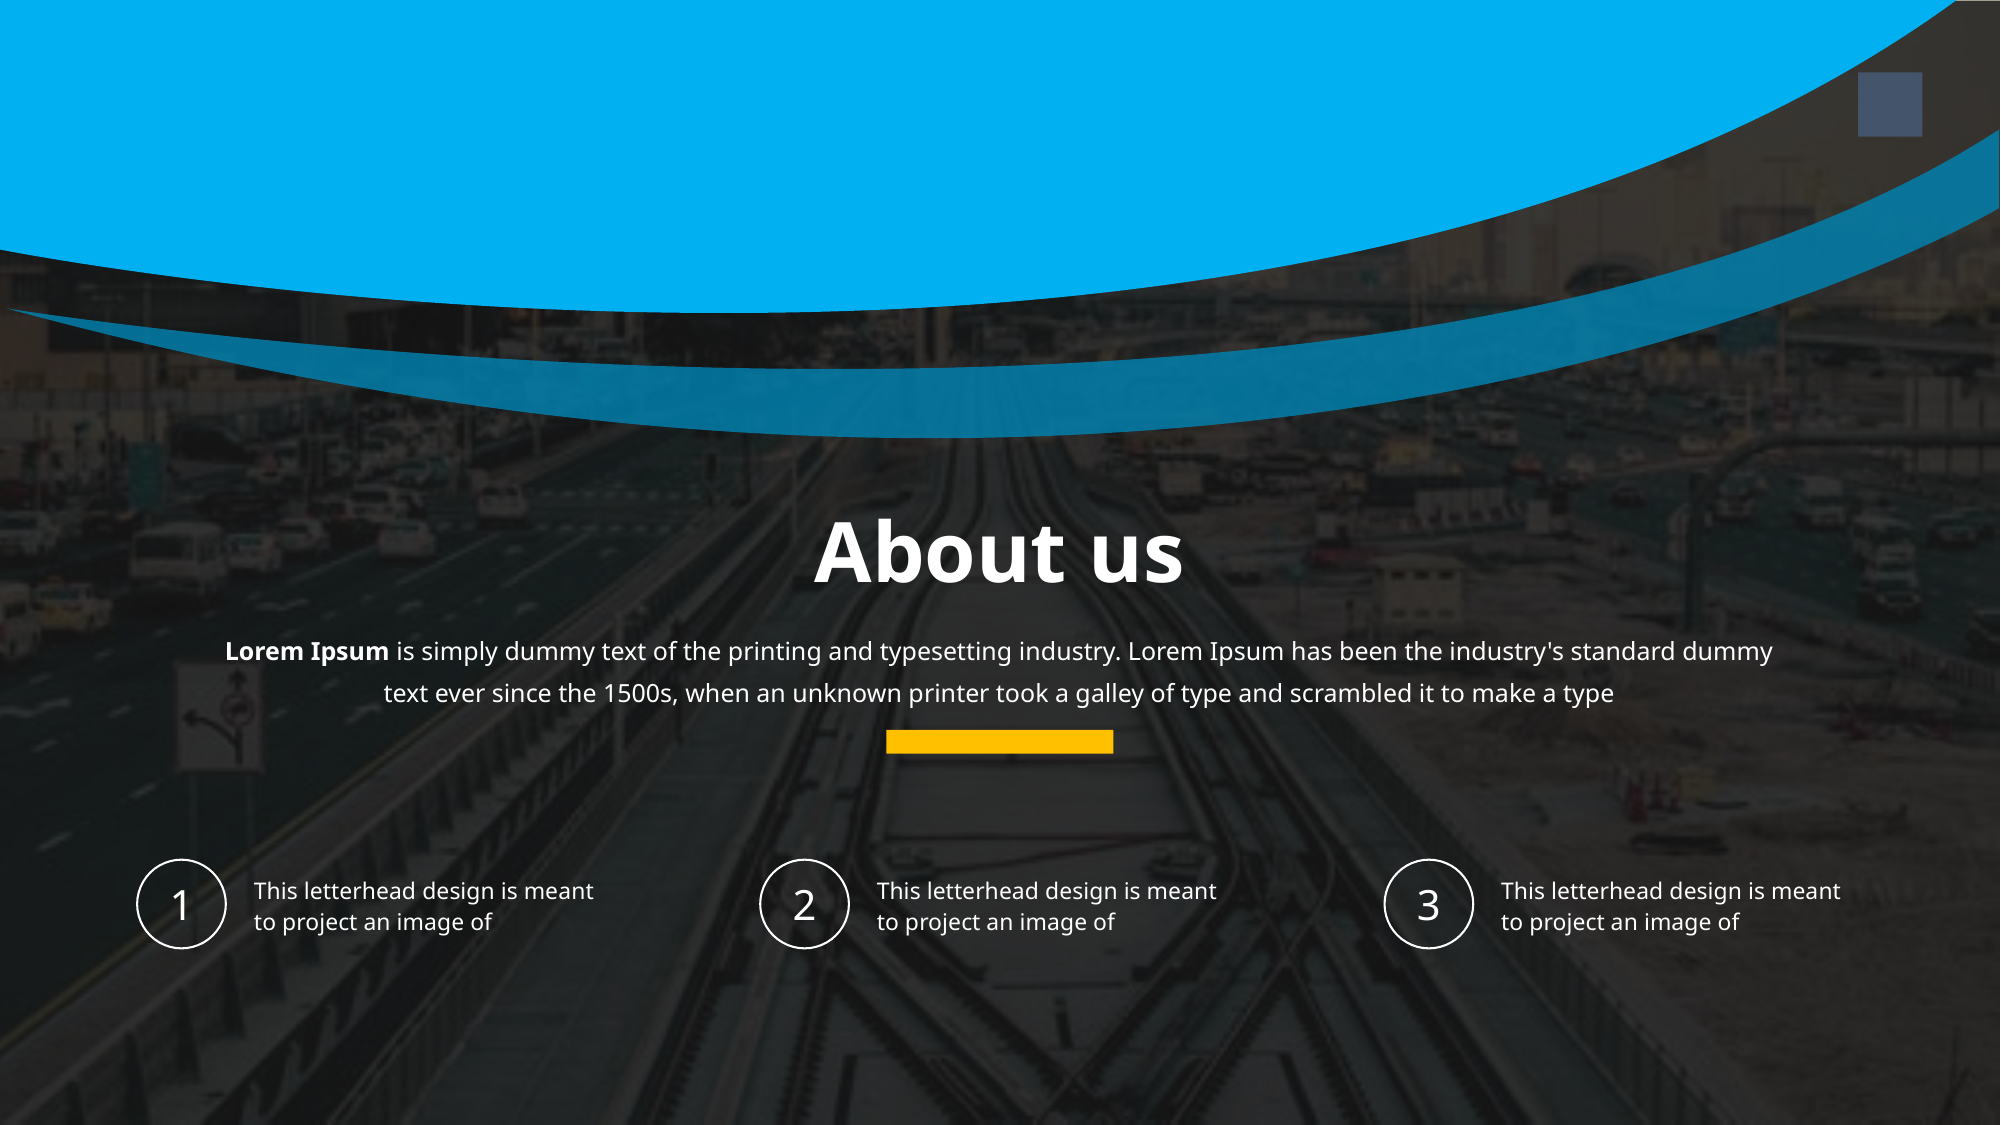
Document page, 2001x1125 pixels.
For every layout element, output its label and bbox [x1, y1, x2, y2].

text_box [137, 859, 1863, 949]
picture [0, 0, 2000, 1125]
text_box [203, 491, 1797, 711]
